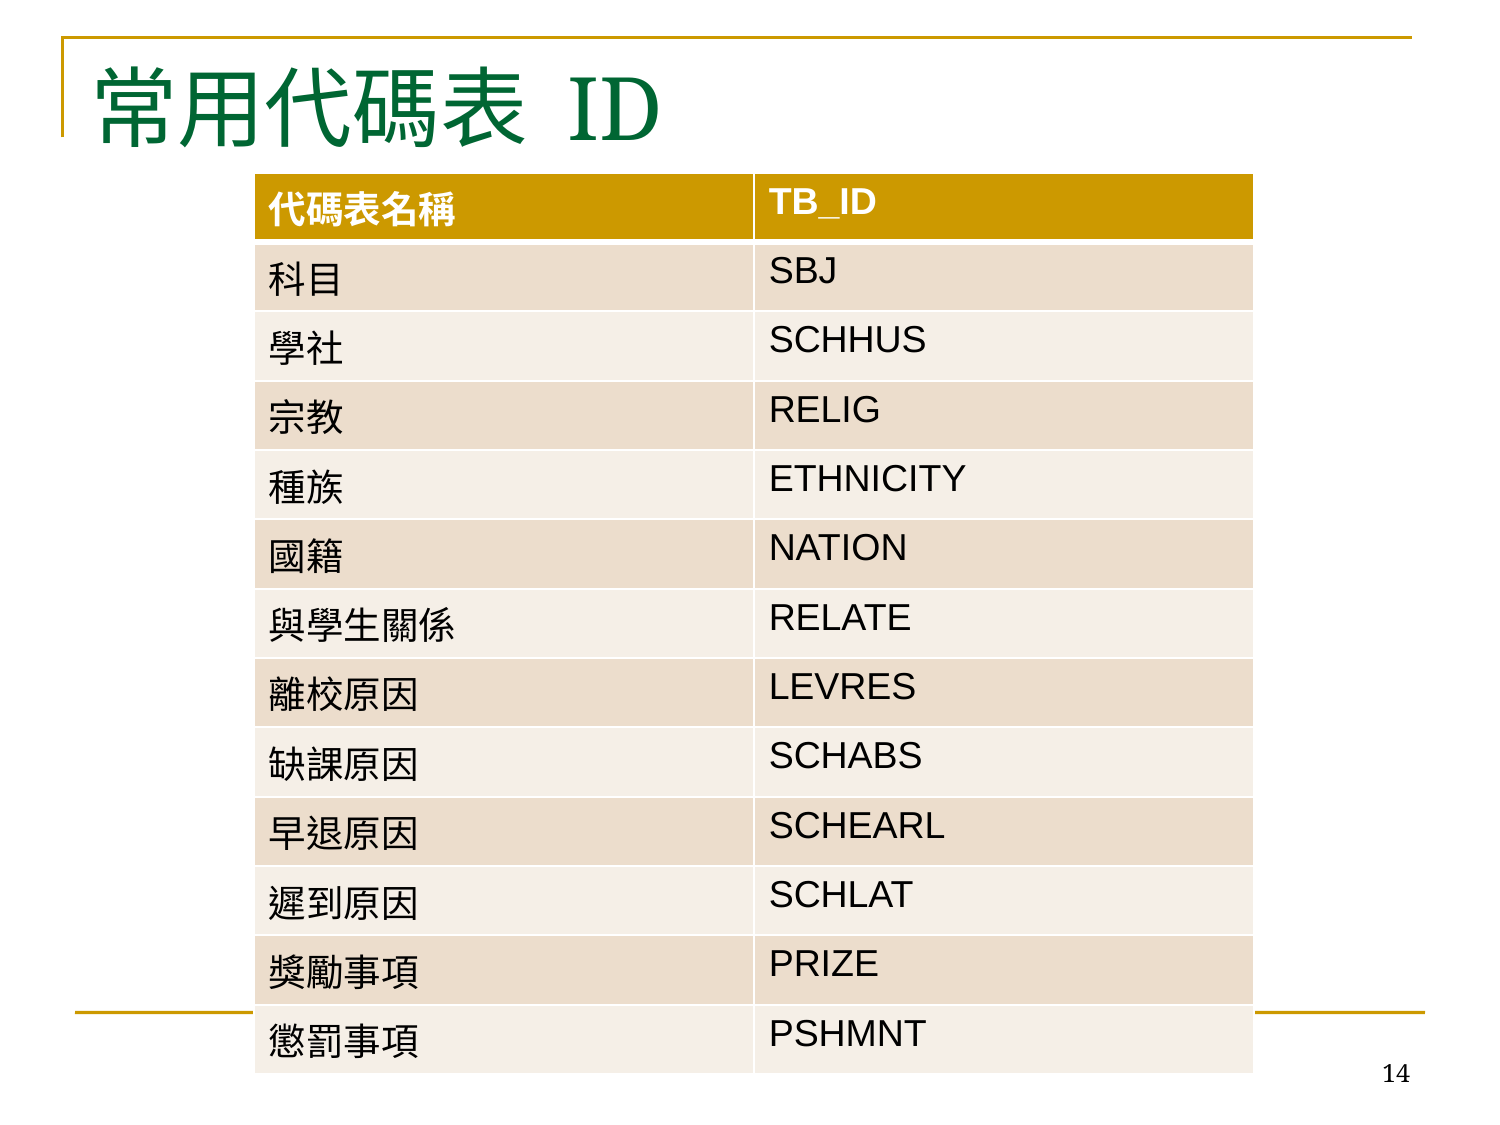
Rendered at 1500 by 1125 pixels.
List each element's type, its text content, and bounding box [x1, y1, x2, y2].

table_cell 懲罰事項 [255, 1006, 753, 1073]
table_cell RELIG [755, 382, 1253, 449]
table_cell 遲到原因 [255, 867, 753, 934]
table_header TB_ID [755, 174, 1253, 239]
table_cell SBJ [755, 245, 1253, 310]
table_header 代碼表名稱 [255, 174, 753, 239]
table_cell PRIZE [755, 936, 1253, 1004]
table_cell 早退原因 [255, 798, 753, 865]
table_cell 學社 [255, 312, 753, 380]
table_cell 種族 [255, 451, 753, 518]
slide_number 14 [1074, 1024, 1425, 1100]
title 常用代碼表 ID [75, 45, 1425, 233]
table_cell 離校原因 [255, 659, 753, 726]
table_cell PSHMNT [755, 1006, 1253, 1073]
table_cell 宗教 [255, 382, 753, 449]
table_cell NATION [755, 520, 1253, 588]
table_cell SCHABS [755, 728, 1253, 796]
table_cell SCHEARL [755, 798, 1253, 865]
table_cell SCHLAT [755, 867, 1253, 934]
table_cell ETHNICITY [755, 451, 1253, 518]
table_cell 科目 [255, 245, 753, 310]
table_cell LEVRES [755, 659, 1253, 726]
table_cell 與學生關係 [255, 590, 753, 657]
table_cell SCHHUS [755, 312, 1253, 380]
table_cell RELATE [755, 590, 1253, 657]
table_cell 國籍 [255, 520, 753, 588]
table_cell 缺課原因 [255, 728, 753, 796]
table_cell 獎勵事項 [255, 936, 753, 1004]
